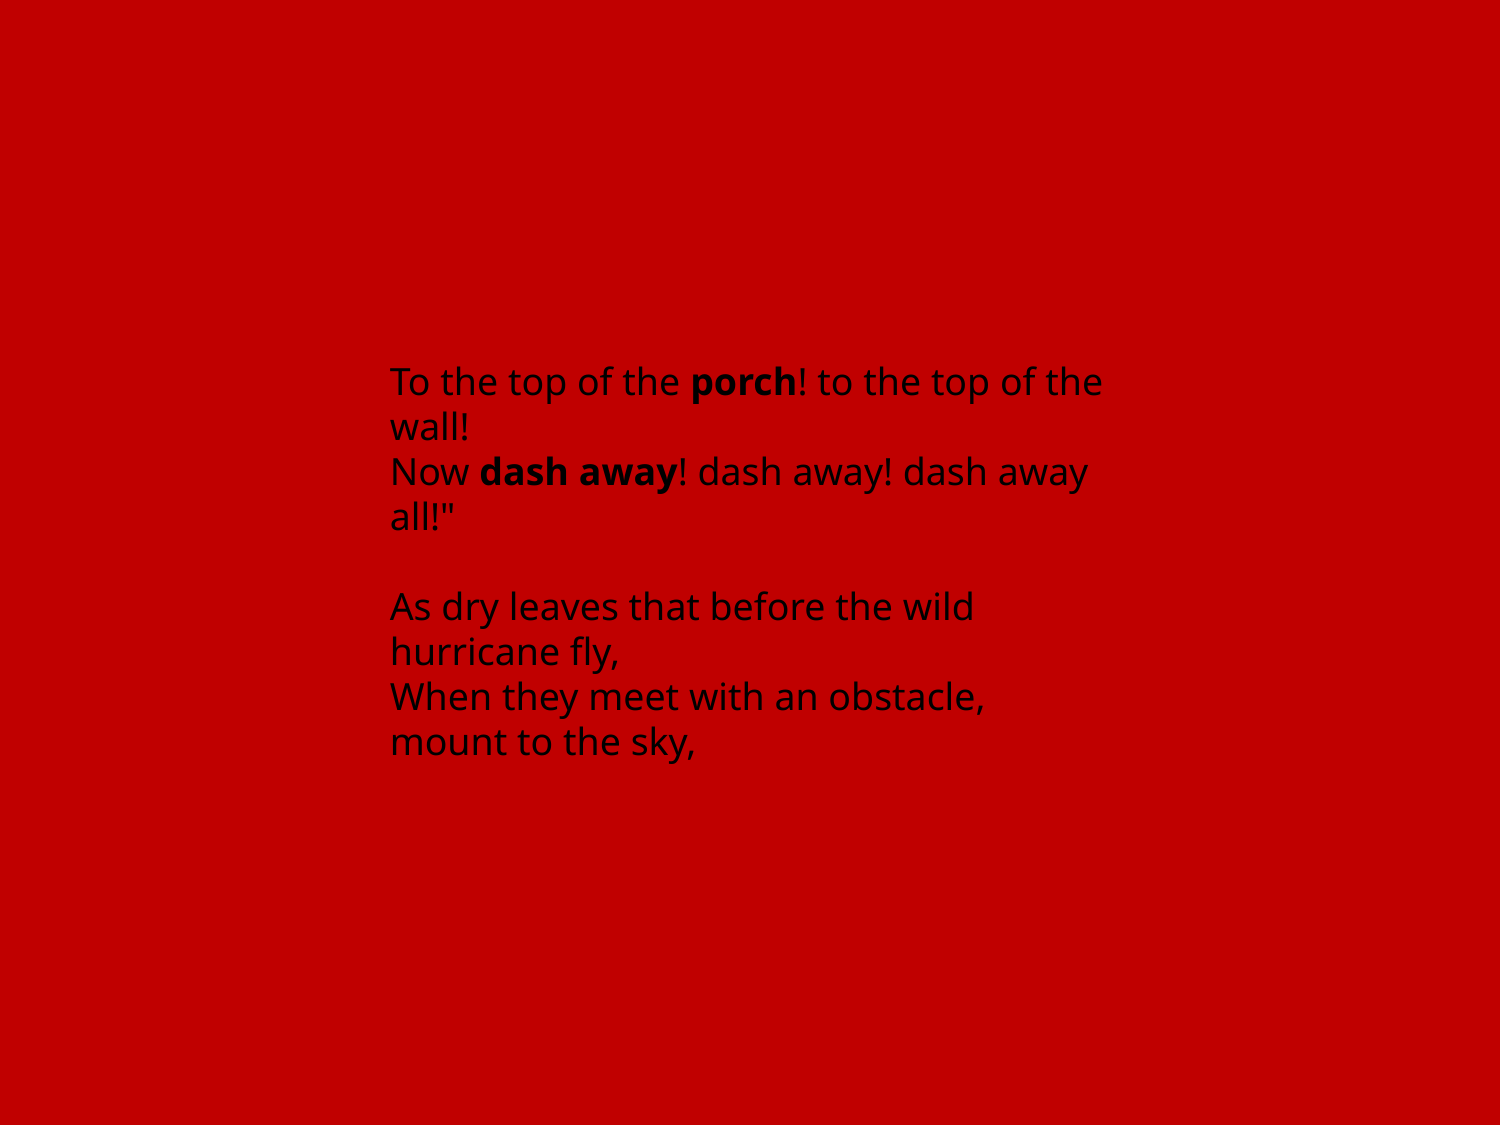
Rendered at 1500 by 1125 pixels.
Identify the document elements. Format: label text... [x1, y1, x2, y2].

text_box To the top of the porch! to the top of the wall! Now dash away! dash away! dash away all!" As dry leaves that before the wild hurricane fly, When they meet with an obstacle, mount to the sky, [374, 350, 1125, 771]
